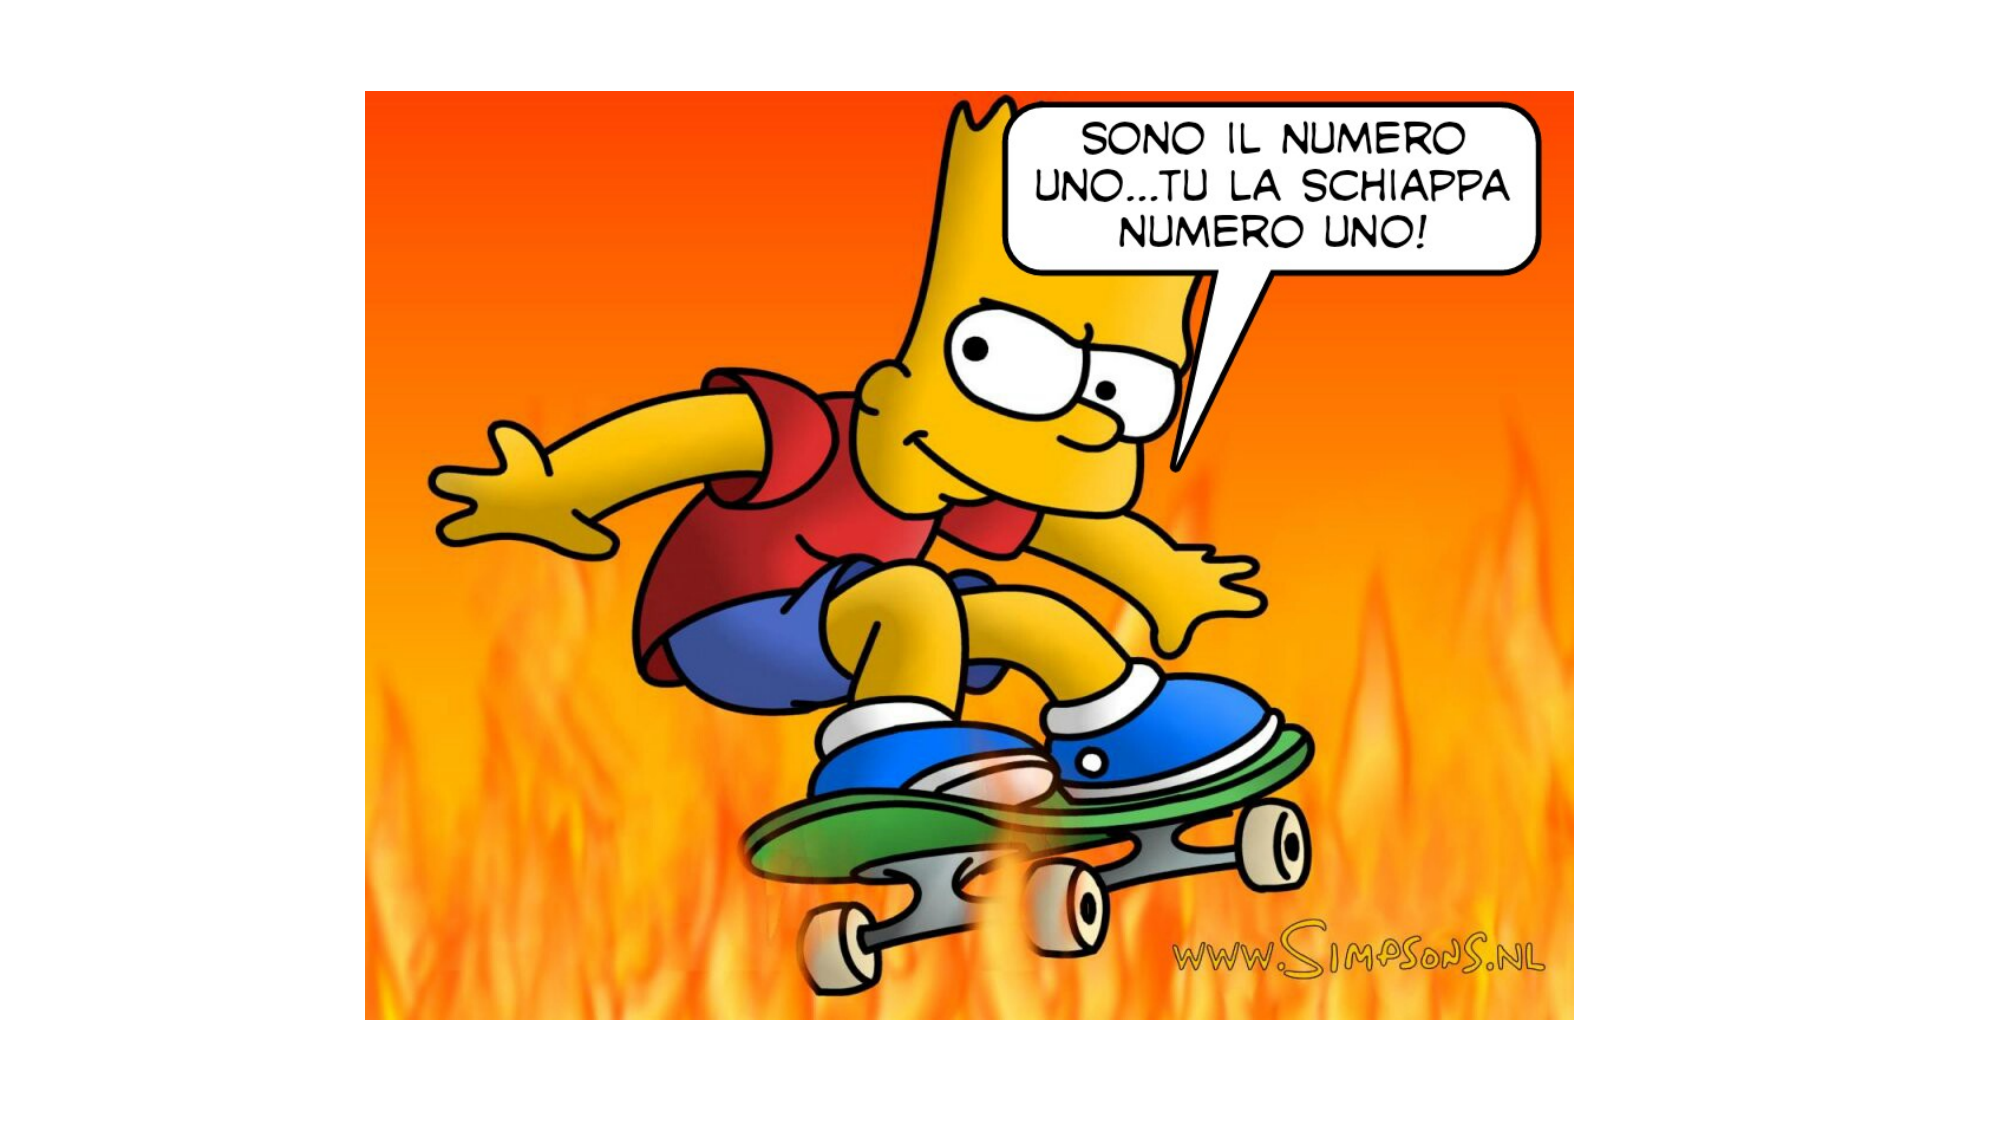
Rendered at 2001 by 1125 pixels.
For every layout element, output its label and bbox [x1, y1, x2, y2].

list [365, 91, 1574, 1020]
